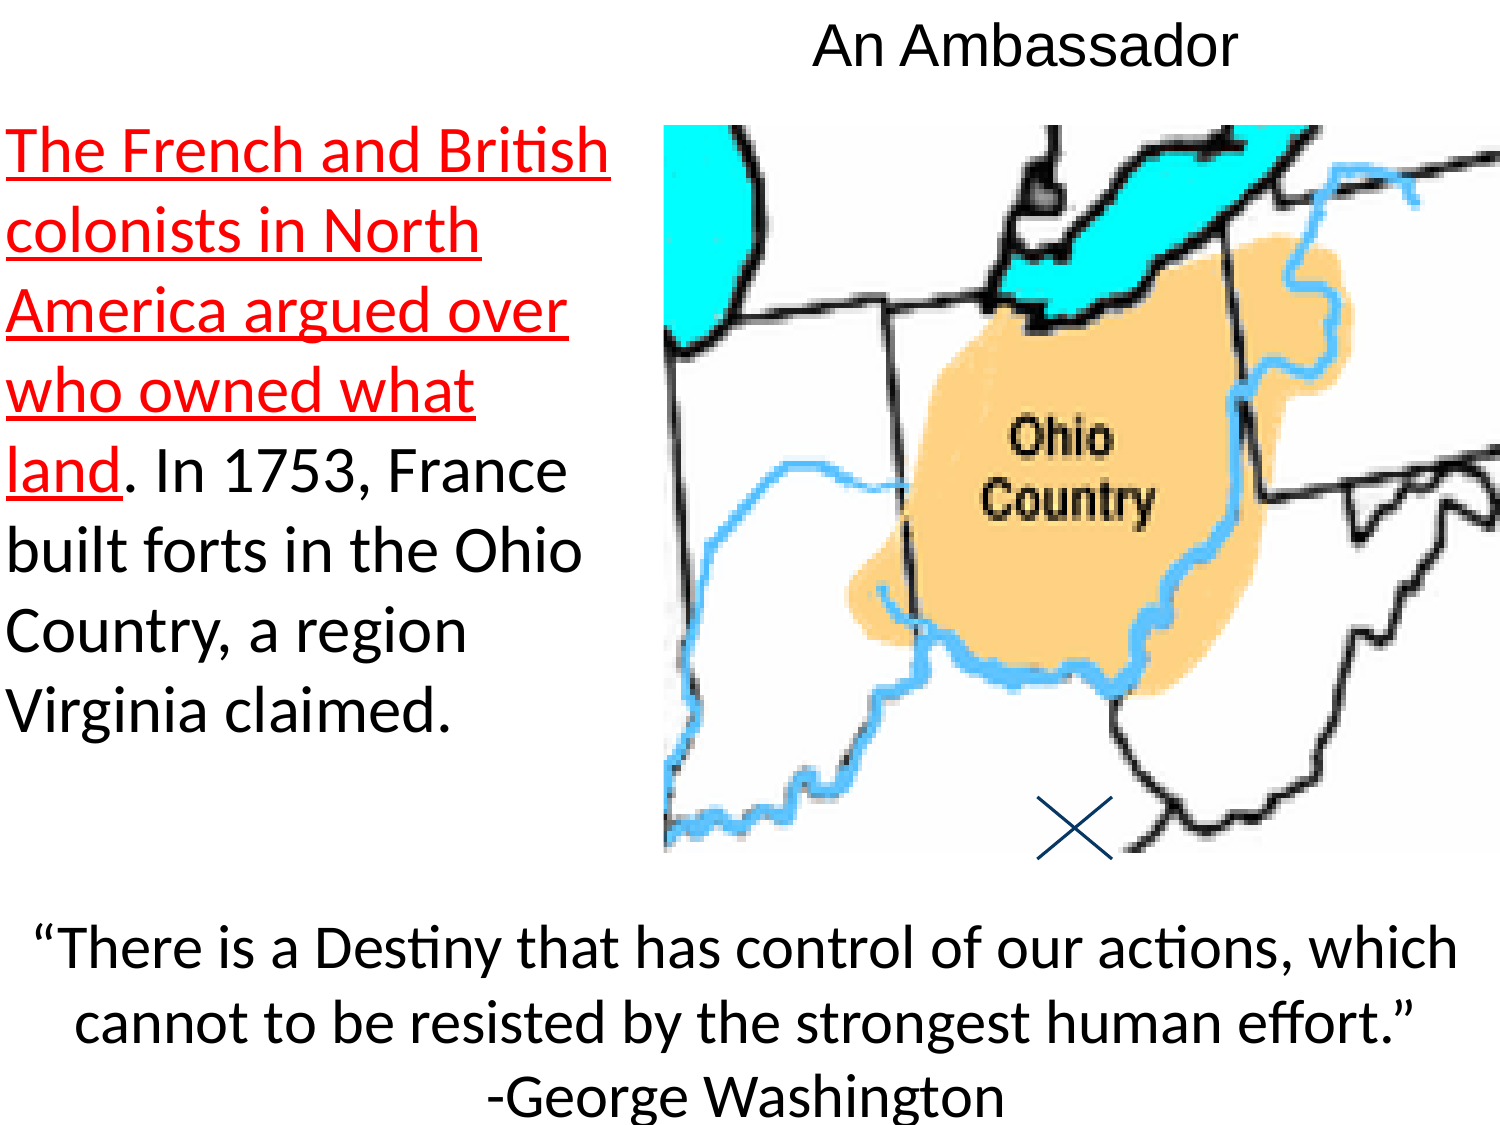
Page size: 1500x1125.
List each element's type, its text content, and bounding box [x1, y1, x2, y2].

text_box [1037, 796, 1113, 860]
text_box “There is a Destiny that has control of our actions, which cannot to be resisted by the strongest human effort.” -George Washington [0, 900, 1493, 1119]
text_box The French and British colonists in North America argued over who owned what land. In 1753, France built forts in the Ohio Country, a region Virginia claimed. [0, 99, 625, 800]
list An Ambassador [600, 0, 1453, 100]
text_box [663, 125, 1500, 853]
